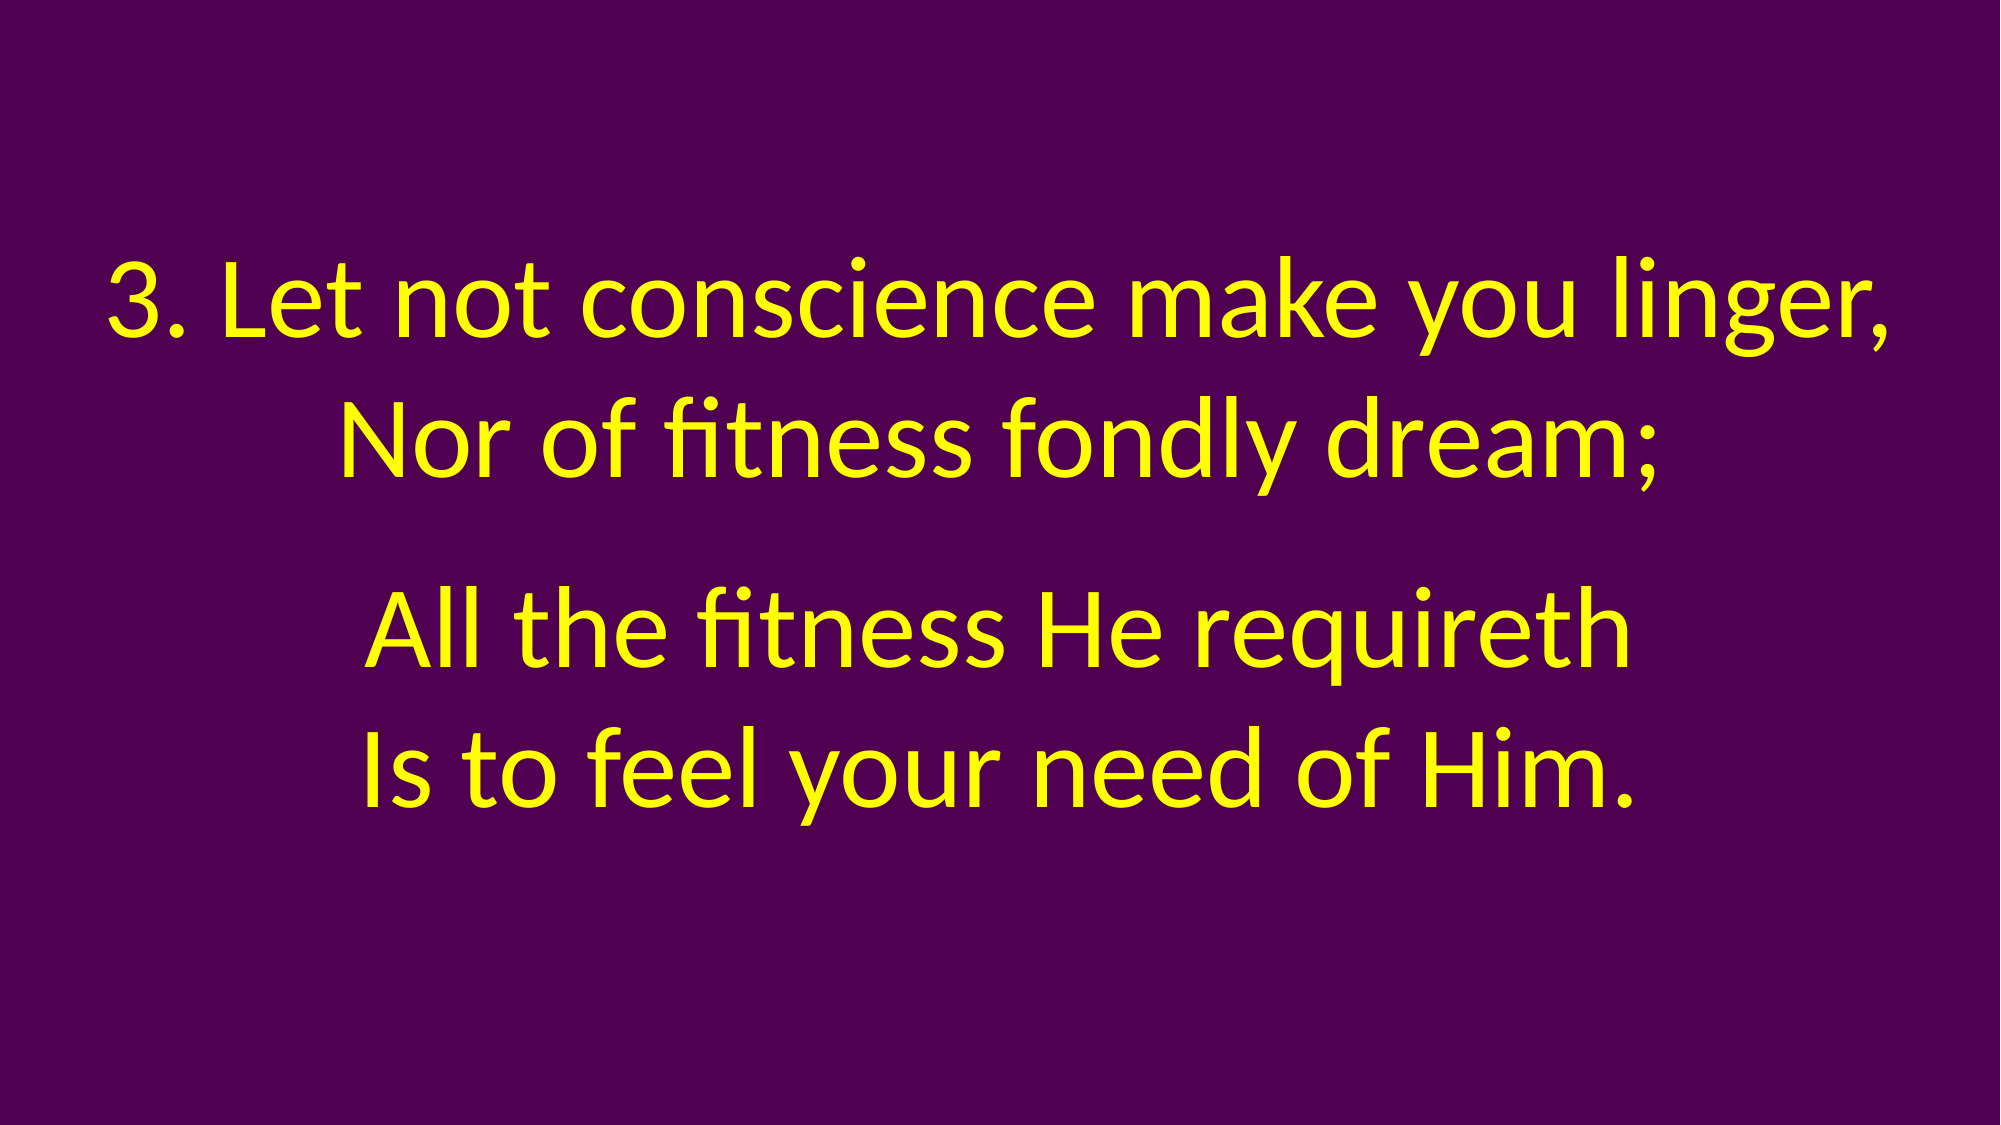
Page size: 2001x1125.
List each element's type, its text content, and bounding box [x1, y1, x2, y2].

text_box 3. Let not conscience make you linger, Nor of fitness fondly dream; All the fitness He requireth Is to feel your need of Him. [0, 212, 2000, 838]
